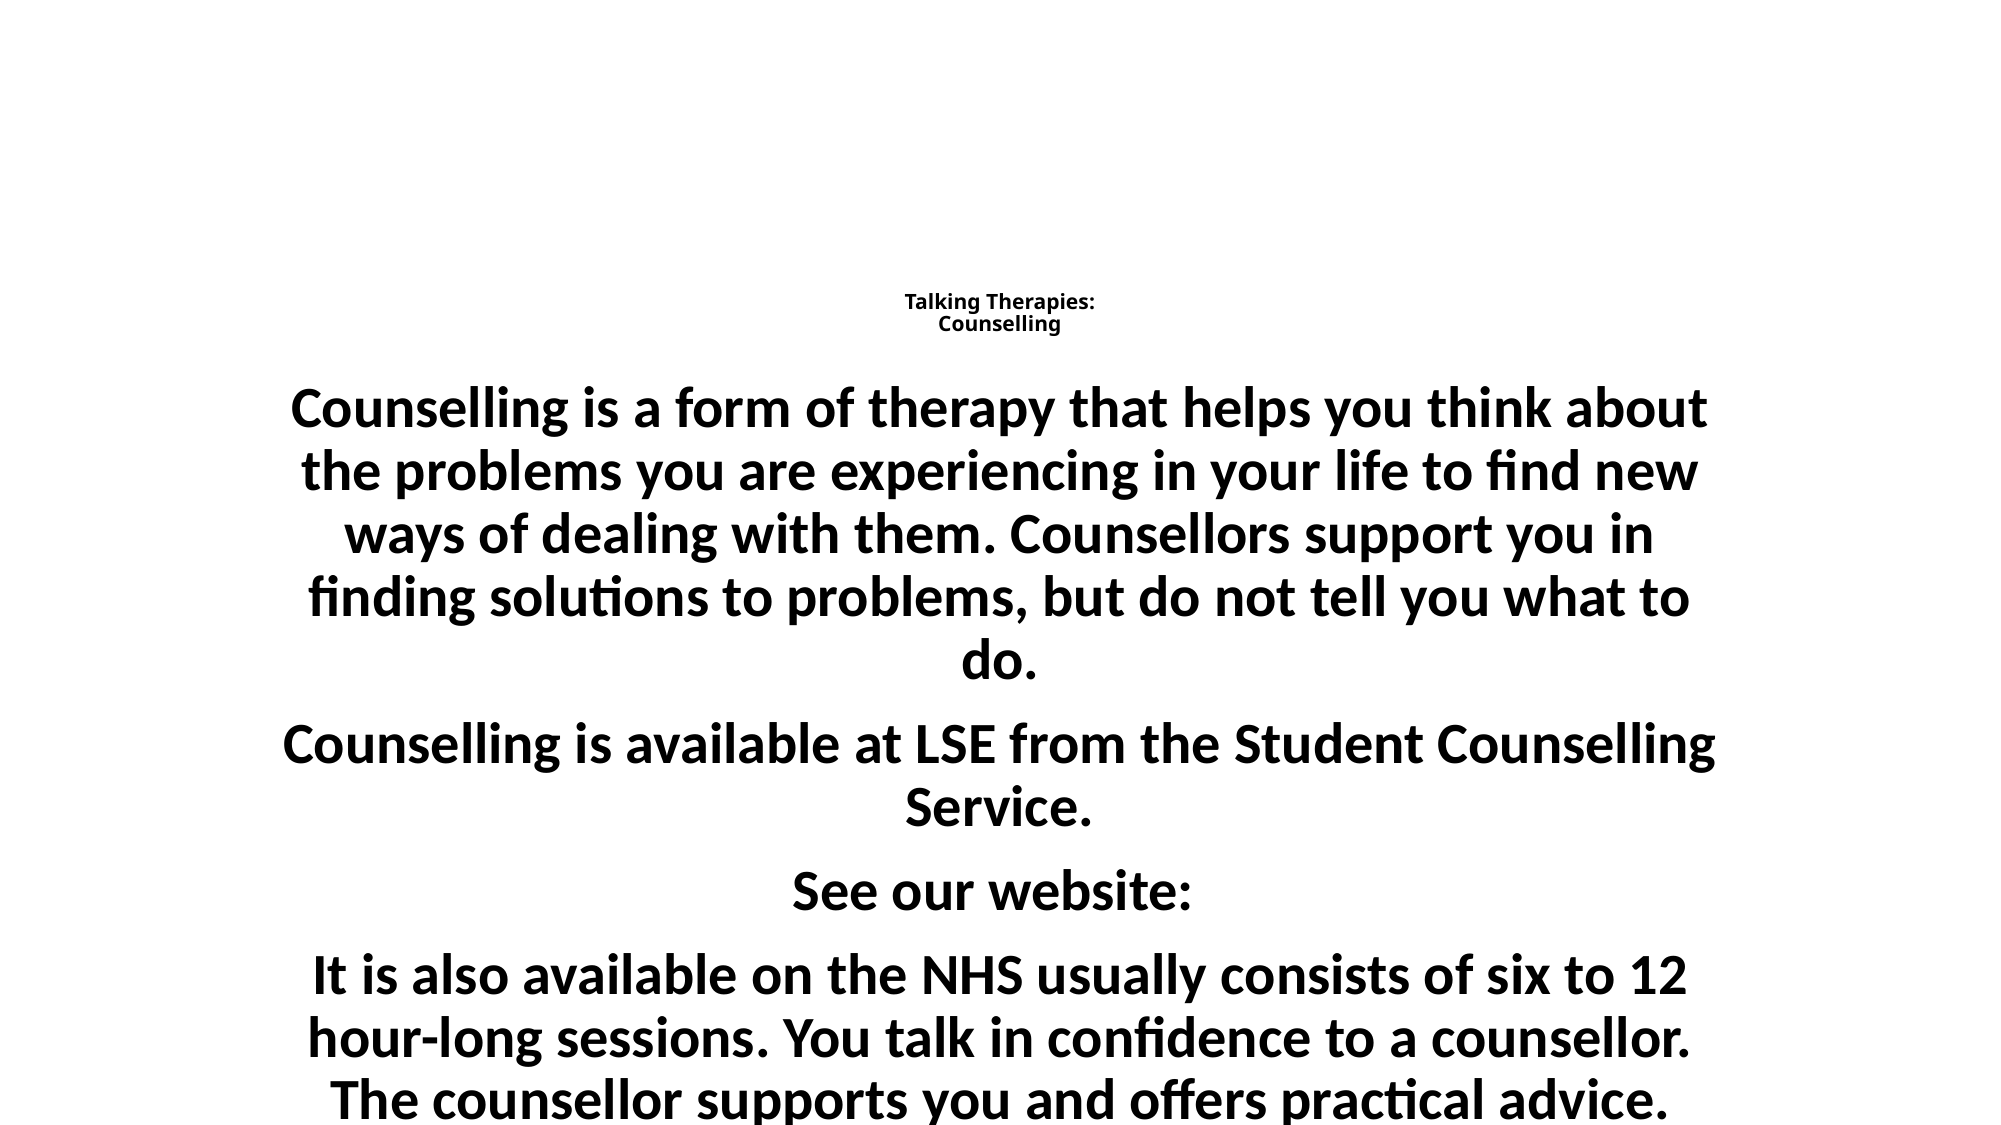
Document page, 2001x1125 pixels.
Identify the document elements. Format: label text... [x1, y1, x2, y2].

title Talking Therapies: Counselling [249, 184, 1750, 344]
subtitle Counselling is a form of therapy that helps you think about the problems you are experiencing in your life to find new ways of dealing with them. Counsellors support you in finding solutions to problems, but do not tell you what to do. Counselling is available at LSE from the Student Counselling Service. See our website: It is also available on the NHS usually consists of six to 12 hour-long sessions. You talk in confidence to a counsellor. The counsellor supports you and offers practical advice. [249, 370, 1750, 1049]
